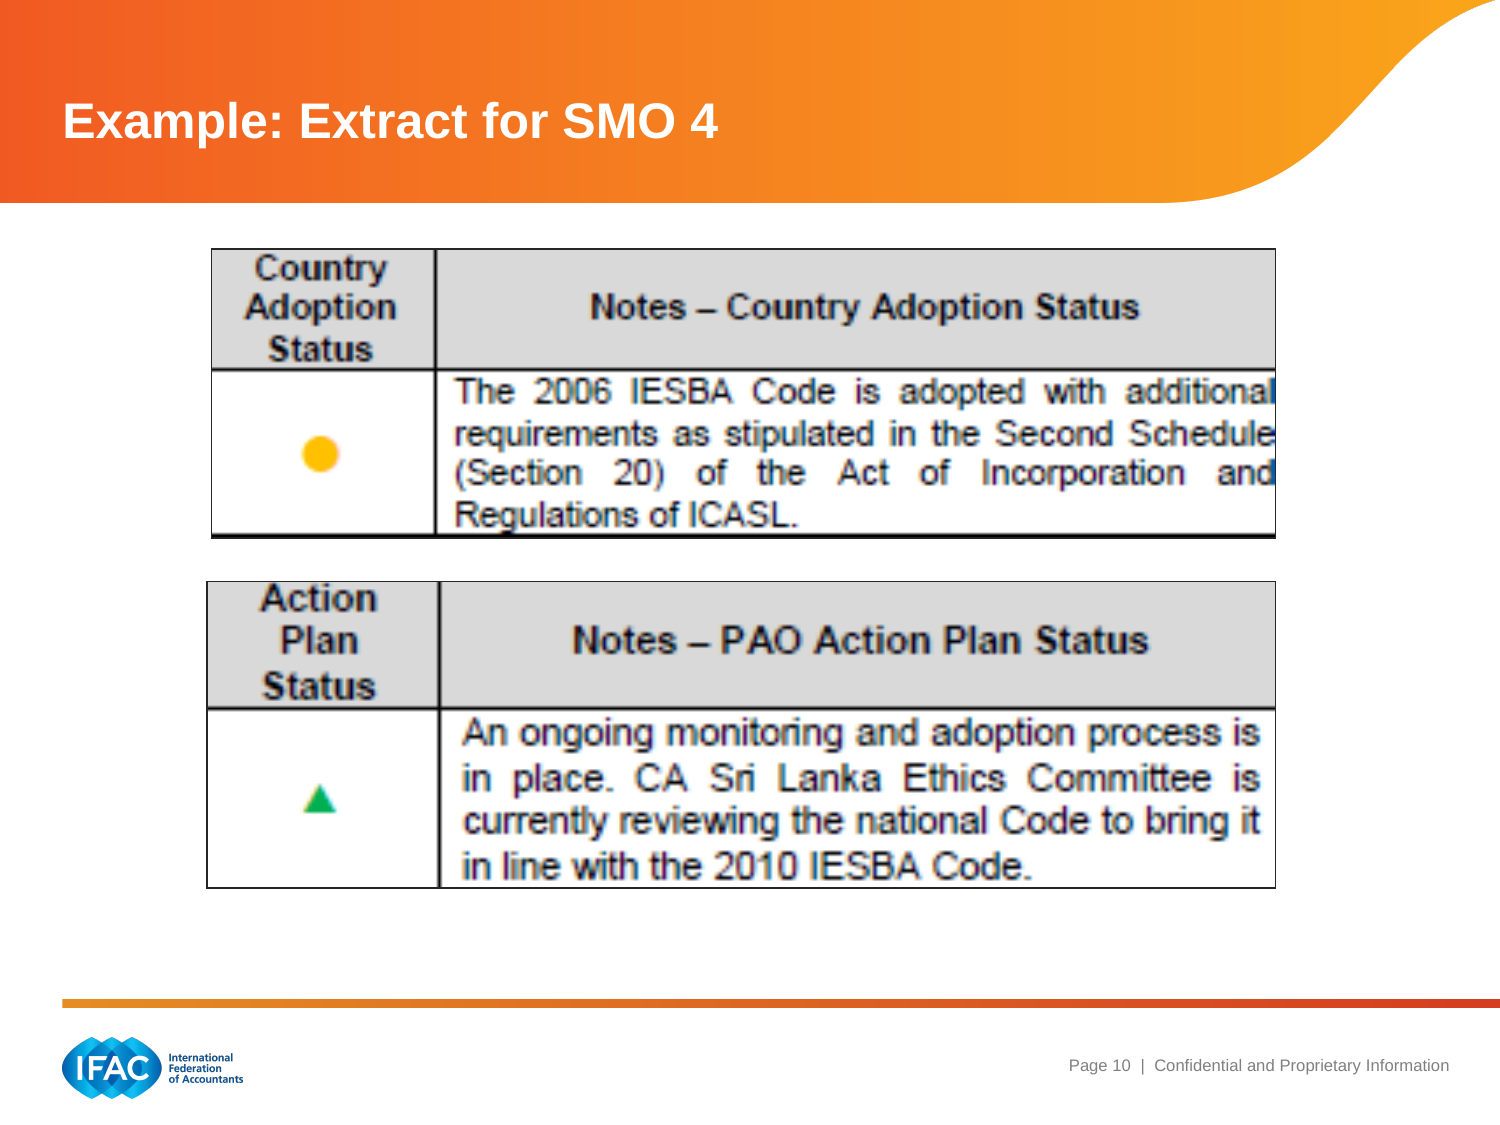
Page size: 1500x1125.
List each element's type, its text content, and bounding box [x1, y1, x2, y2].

picture [78, 1048, 126, 1088]
picture [127, 1050, 148, 1086]
picture [62, 1037, 89, 1099]
picture [135, 1037, 243, 1099]
picture [115, 1037, 129, 1041]
picture [94, 1037, 109, 1041]
picture [115, 1095, 129, 1099]
picture [95, 1095, 109, 1099]
picture [207, 581, 1276, 888]
picture [211, 249, 1276, 538]
title Example: Extract for SMO 4 [62, 75, 1300, 163]
picture [0, 0, 1497, 203]
